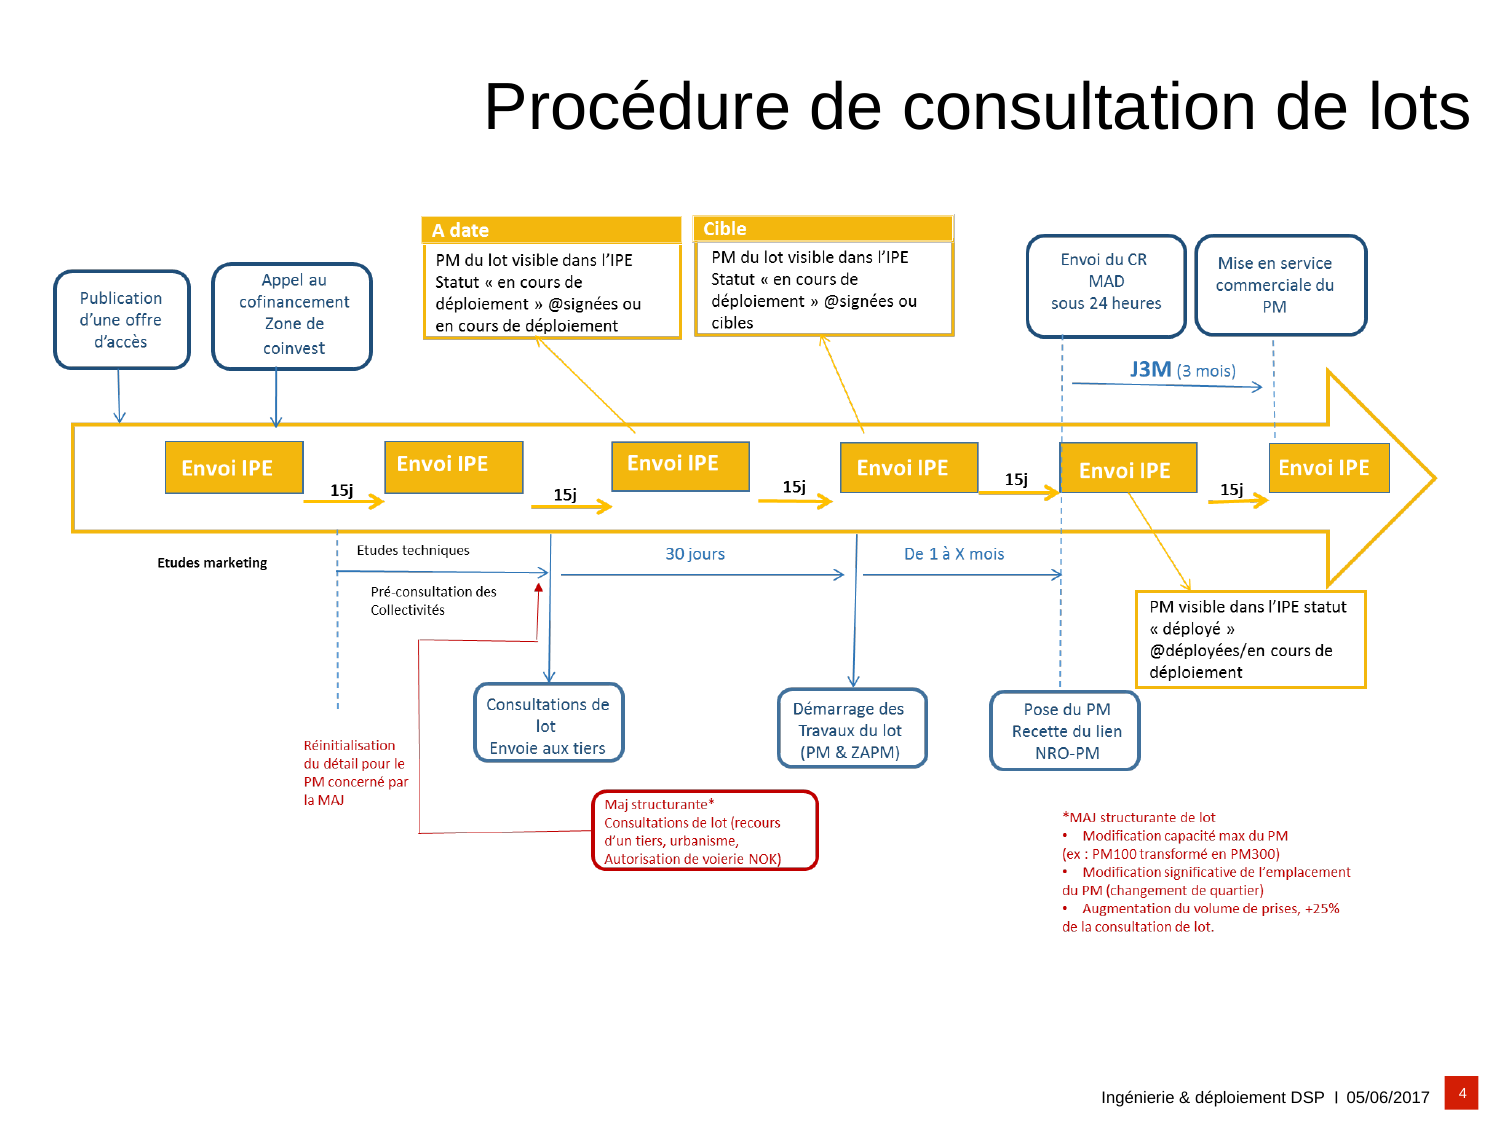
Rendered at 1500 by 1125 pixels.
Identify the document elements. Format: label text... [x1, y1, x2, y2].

title Procédure de consultation de lots [212, 27, 1488, 178]
picture [52, 207, 1438, 945]
